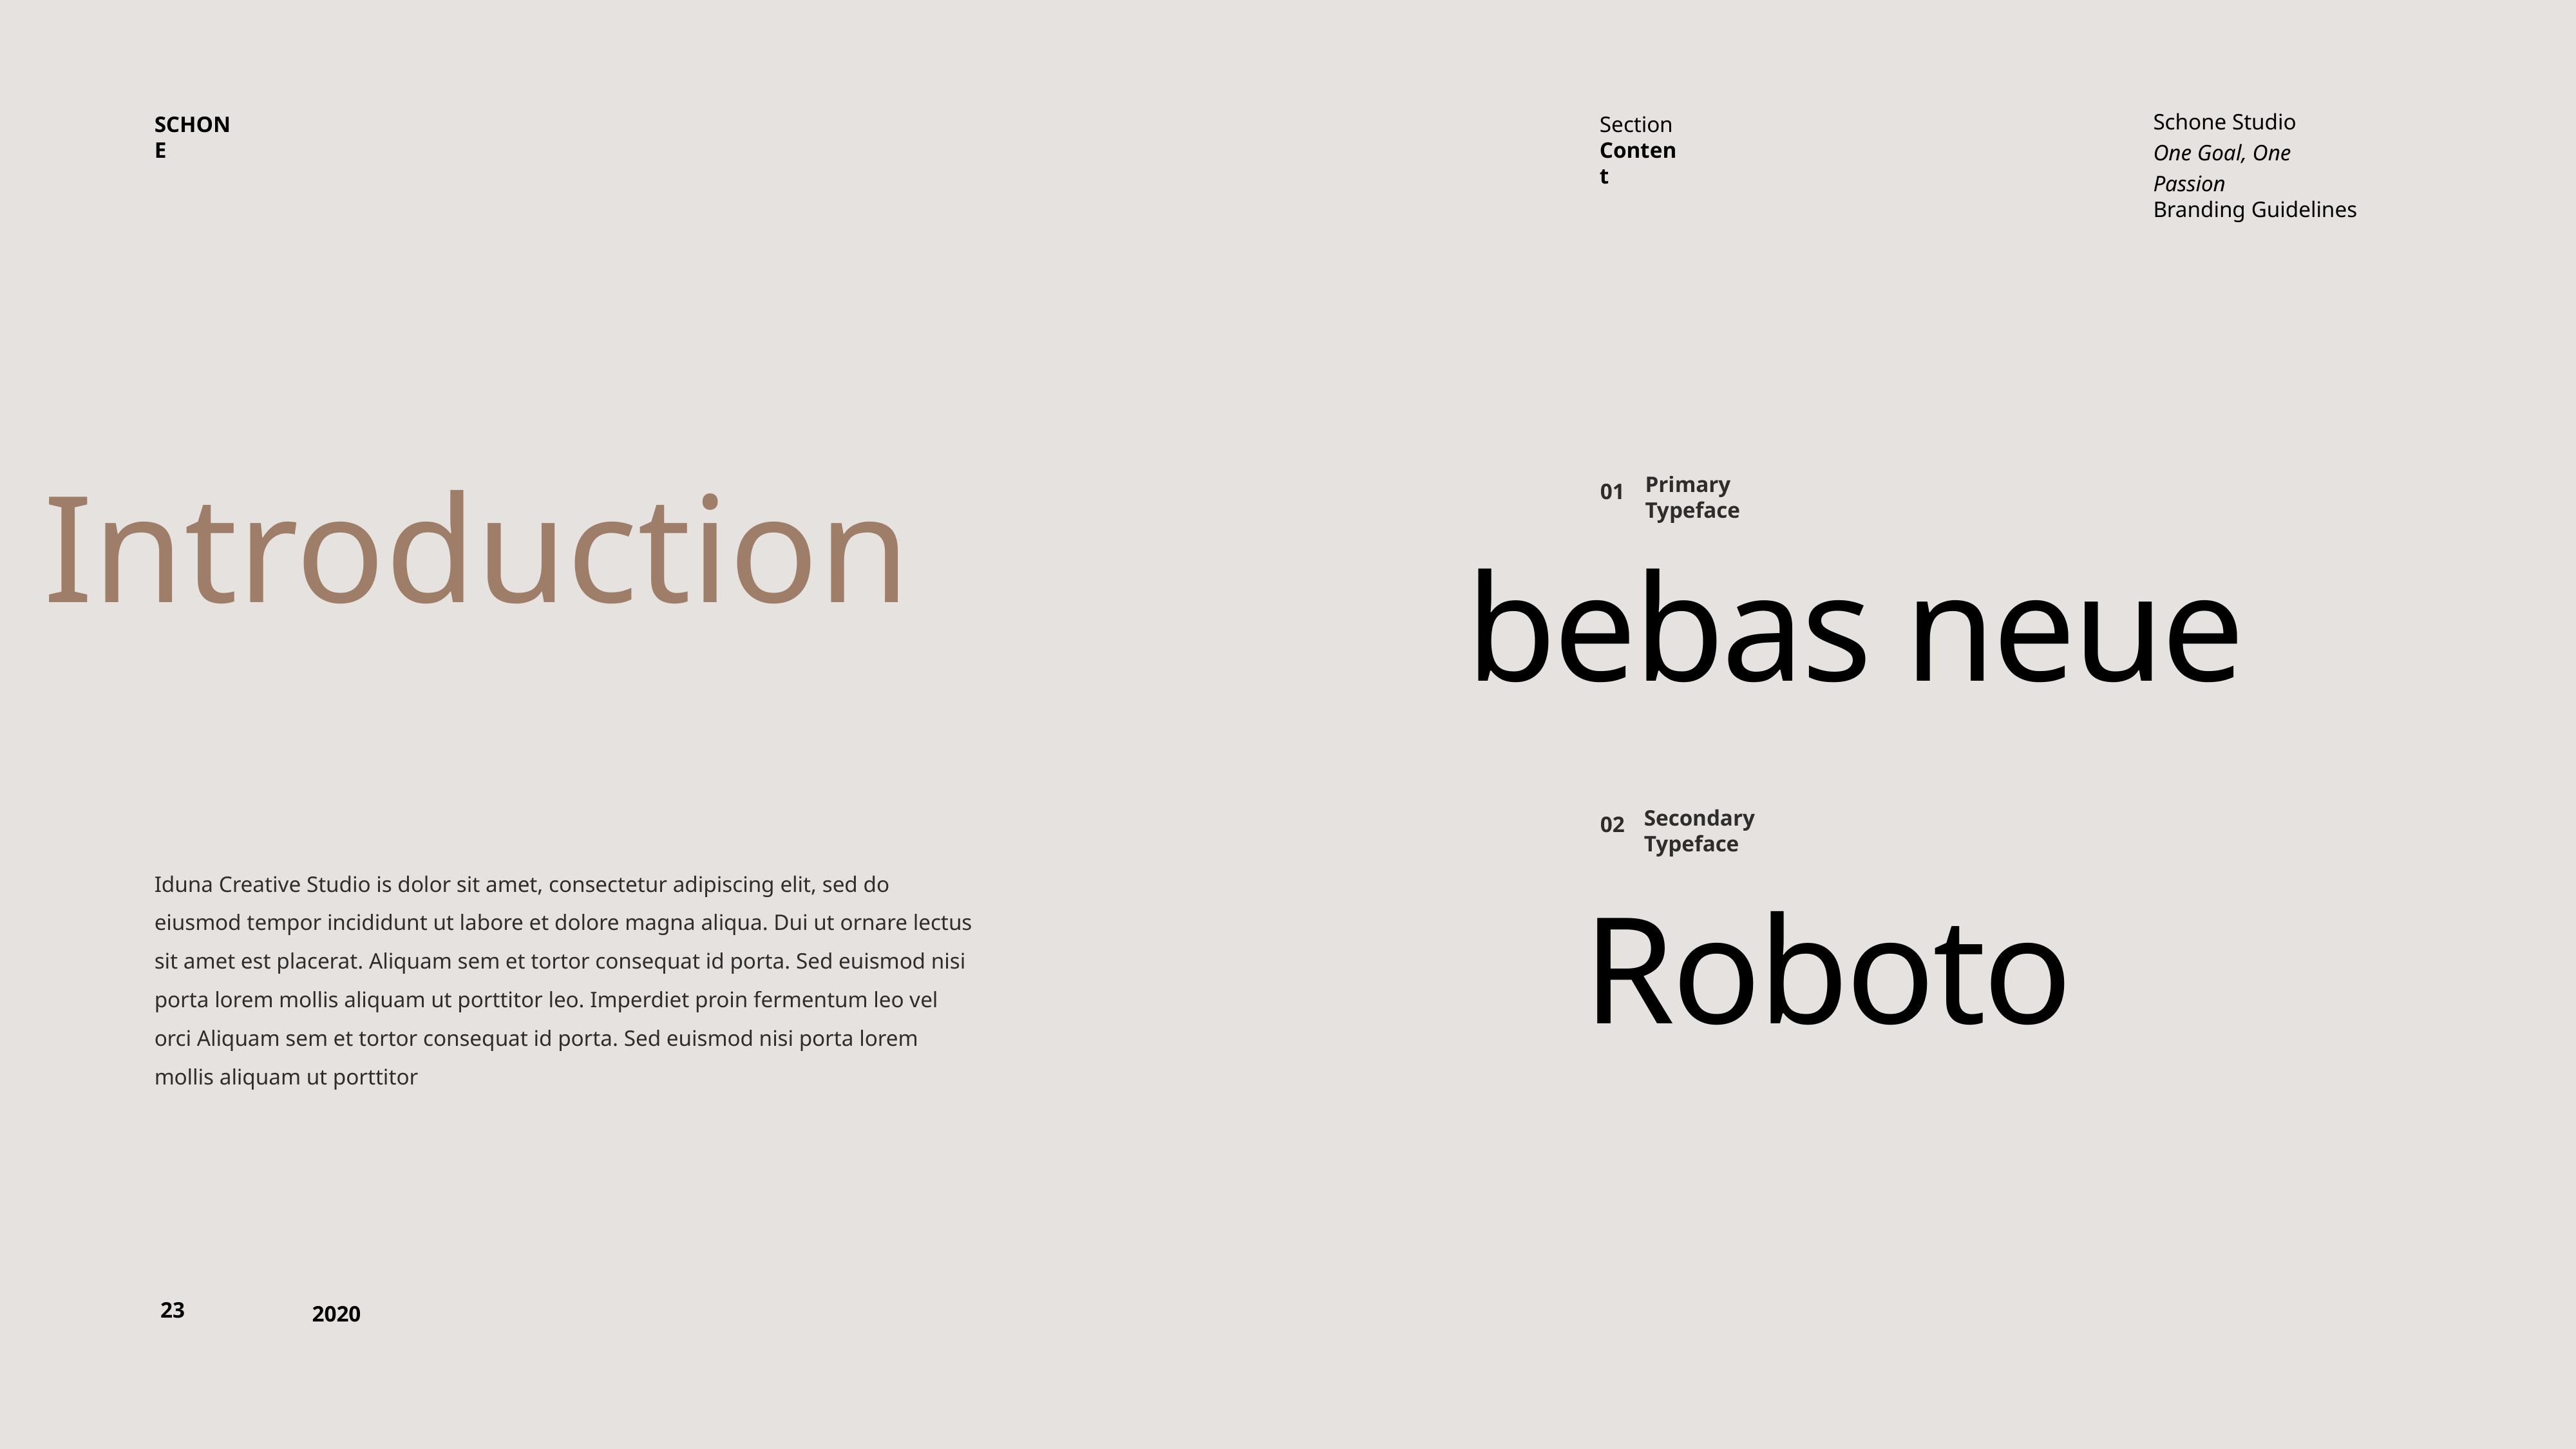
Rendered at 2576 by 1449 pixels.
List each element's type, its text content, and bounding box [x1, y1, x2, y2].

text_box 01 [1593, 457, 1633, 511]
text_box bebas neue [1458, 545, 2253, 721]
text_box Introduction [35, 481, 918, 638]
text_box 02 [1593, 790, 1633, 844]
list Schone Studio One Goal, One Passion Branding Guidelines [2145, 116, 2371, 214]
text_box Secondary Typeface [1636, 797, 1763, 864]
text_box Roboto [1575, 889, 2080, 1063]
list 2020 [304, 1293, 371, 1334]
slide_number 23 [151, 1293, 194, 1334]
list SCHONE [146, 116, 249, 158]
text_box Iduna Creative Studio is dolor sit amet, consectetur adipiscing elit, sed do eiusmod tempor incididunt ut labore et dolore magna aliqua. Dui ut ornare lectus sit amet est placerat. Aliquam sem et tortor consequat id porta. Sed euismod nisi porta lorem mollis aliquam ut porttitor leo. Imperdiet proin fermentum leo vel orci Aliquam sem et tortor consequat id porta. Sed euismod nisi porta lorem mollis aliquam ut porttitor [147, 850, 983, 1097]
list Section Content [1591, 116, 1685, 184]
text_box Primary Typeface [1637, 463, 1748, 530]
